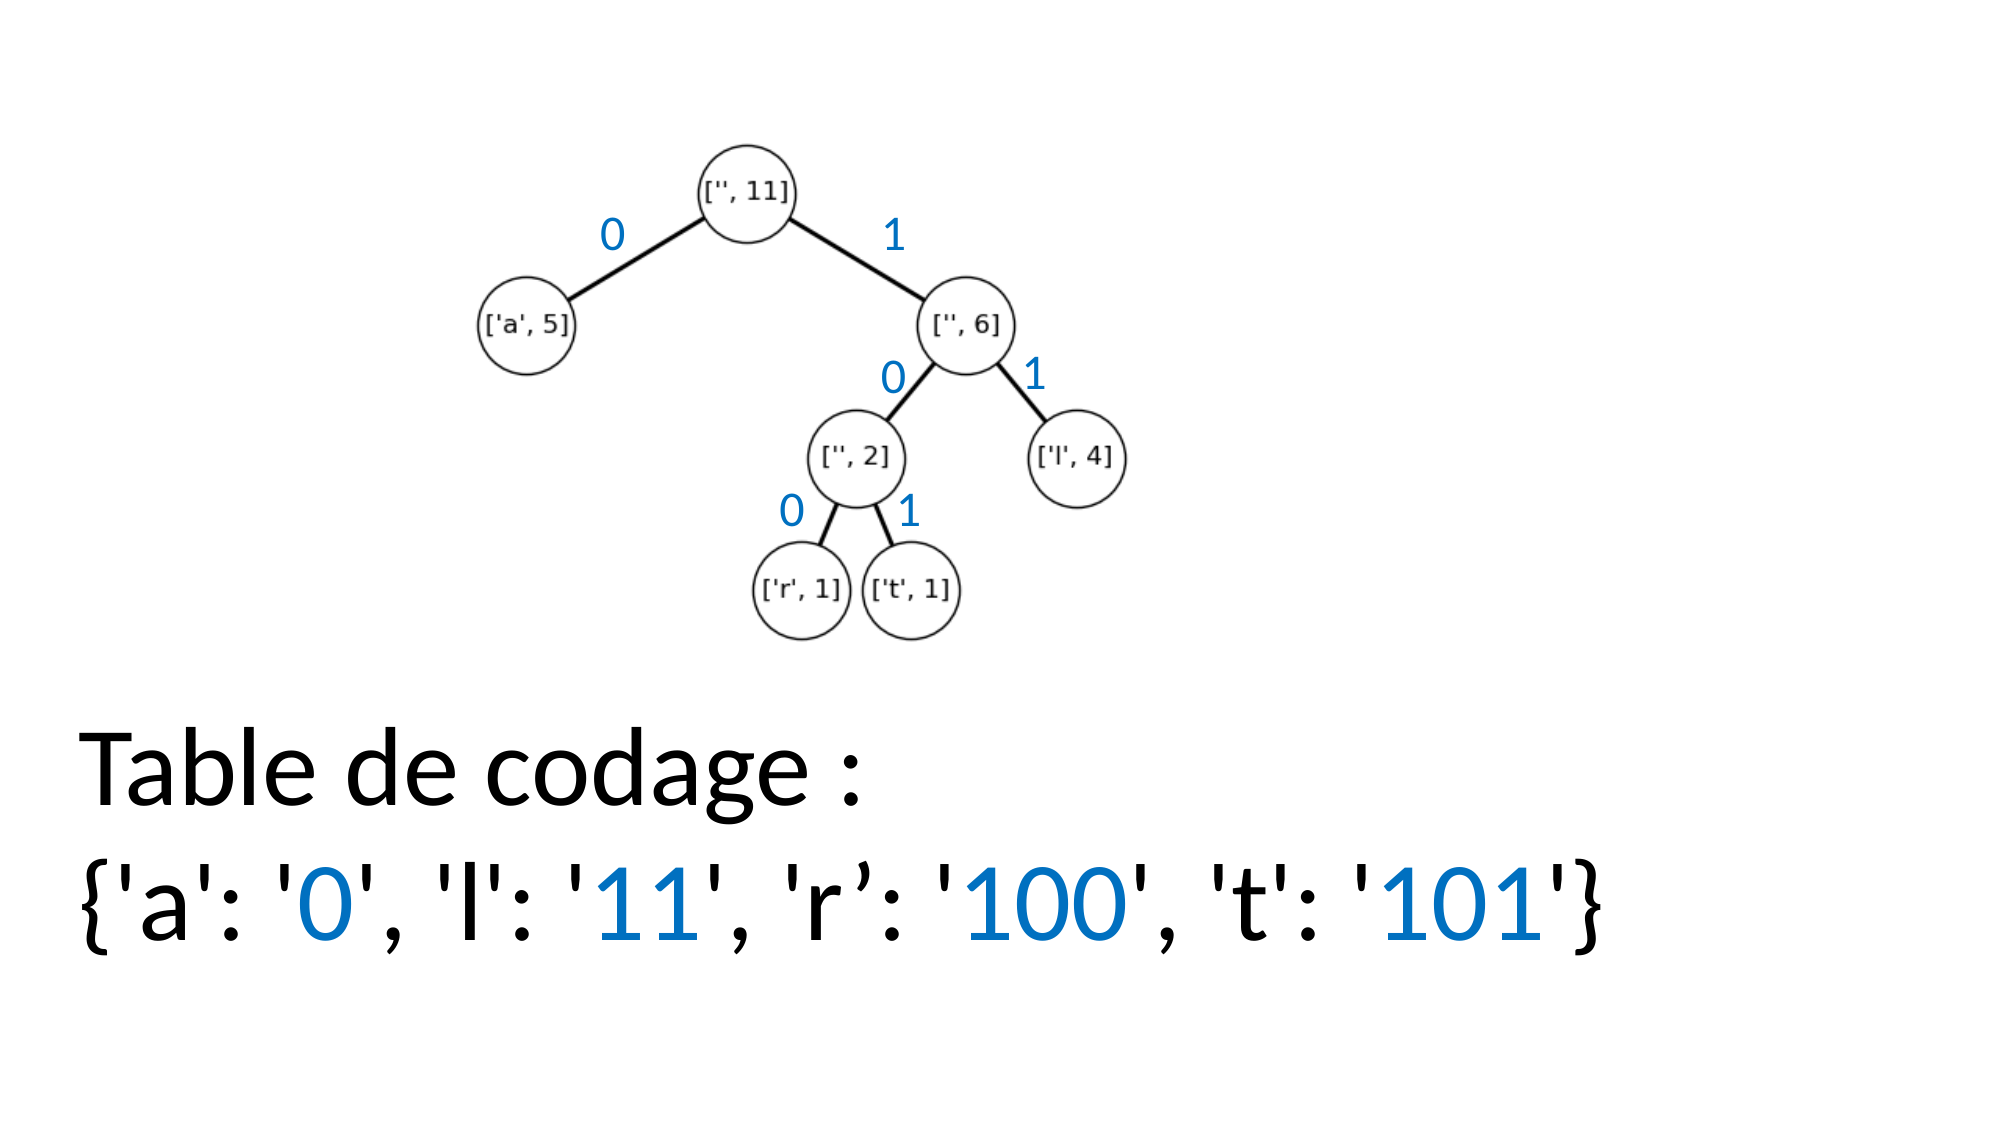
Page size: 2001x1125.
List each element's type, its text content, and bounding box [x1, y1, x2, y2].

text_box Table de codage : {'a': '0', 'l': '11', 'r’: '100', 't': '101'} [63, 685, 1685, 970]
picture [437, 128, 1147, 656]
